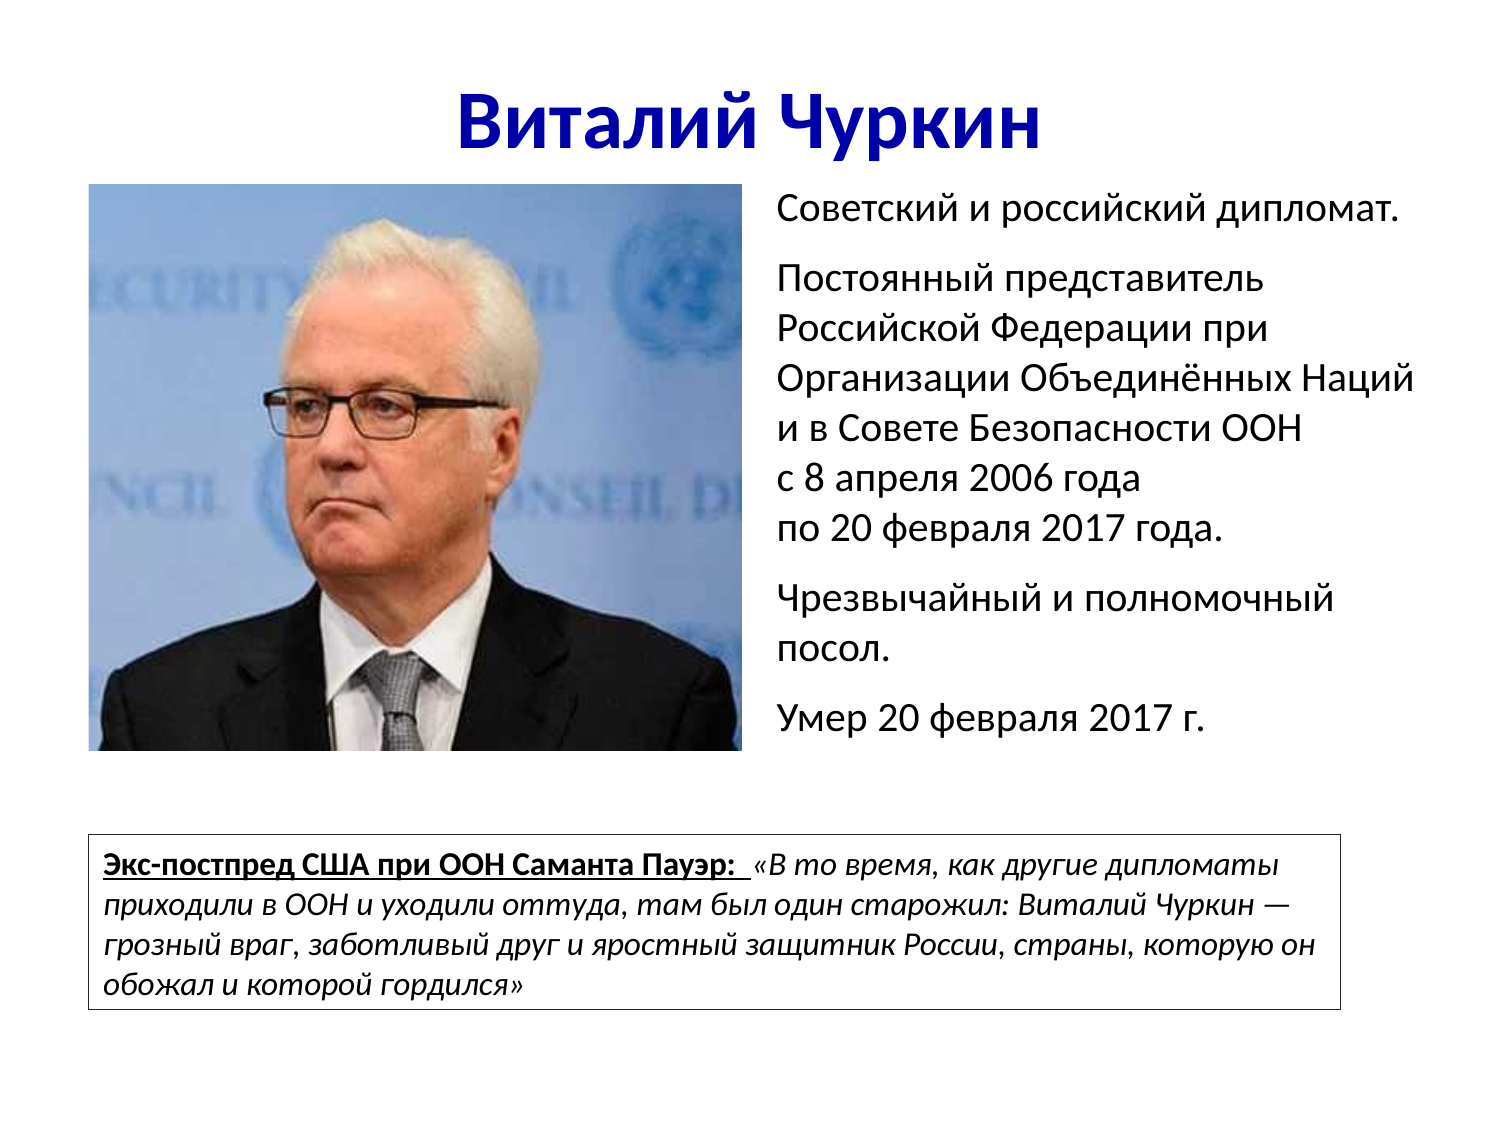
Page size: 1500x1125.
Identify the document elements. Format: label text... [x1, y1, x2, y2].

text_box Советский и российский дипломат. Постоянный представитель Российской Федерации при Организации Объединённых Наций и в Совете Безопасности ООН с 8 апреля 2006 года по 20 февраля 2017 года. Чрезвычайный и полномочный посол. Умер 20 февраля 2017 г. [761, 172, 1436, 748]
title Виталий Чуркин [75, 45, 1425, 185]
picture [88, 184, 743, 752]
text_box Экс-постпред США при ООН Саманта Пауэр: «В то время, как другие дипломаты приходили в ООН и уходили оттуда, там был один старожил: Виталий Чуркин — грозный враг, заботливый друг и яростный защитник России, страны, которую он обожал и которой гордился» [88, 834, 1341, 1010]
